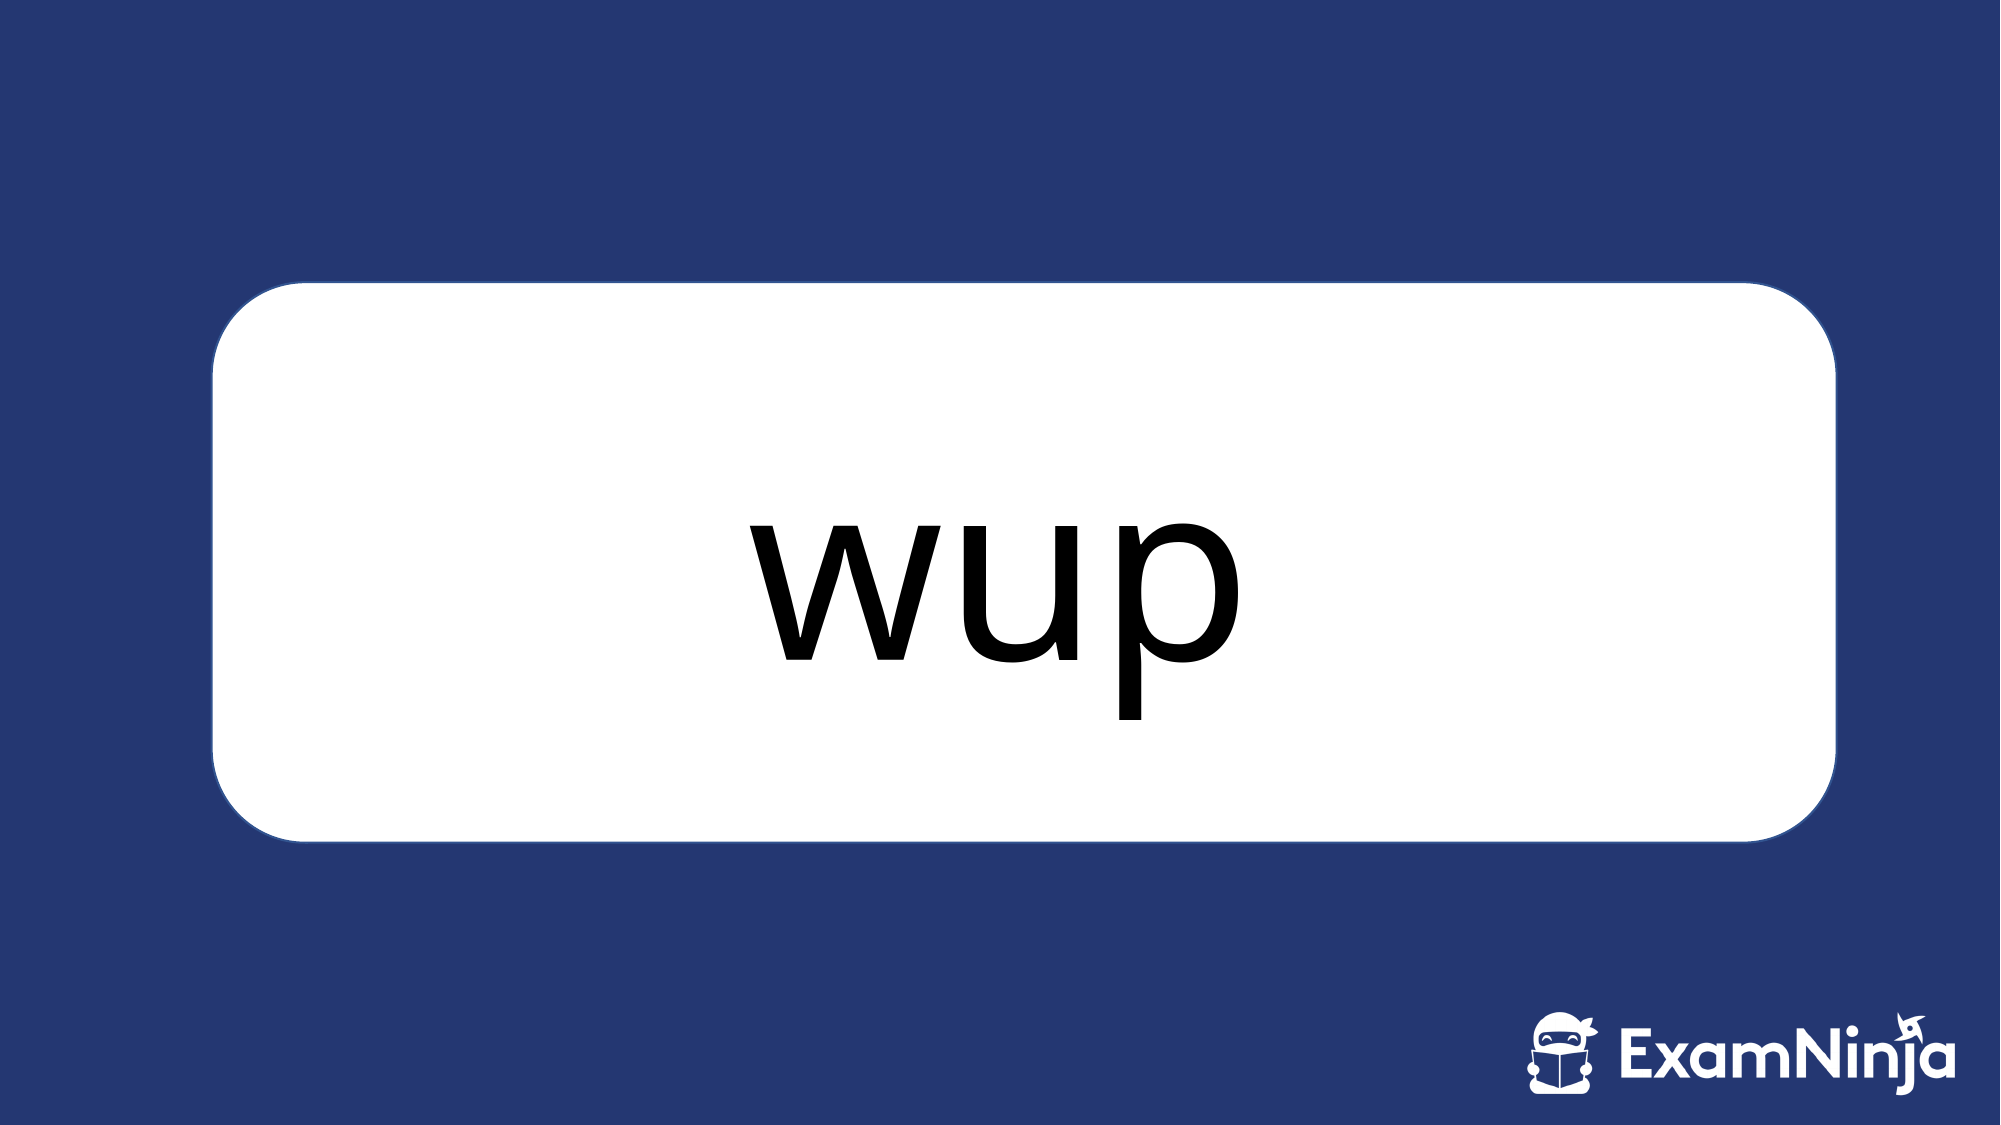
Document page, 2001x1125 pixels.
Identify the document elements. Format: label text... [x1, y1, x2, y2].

text_box [210, 281, 1838, 403]
text_box [210, 719, 1838, 844]
text_box wup [143, 403, 1857, 719]
picture [1501, 1003, 1979, 1102]
